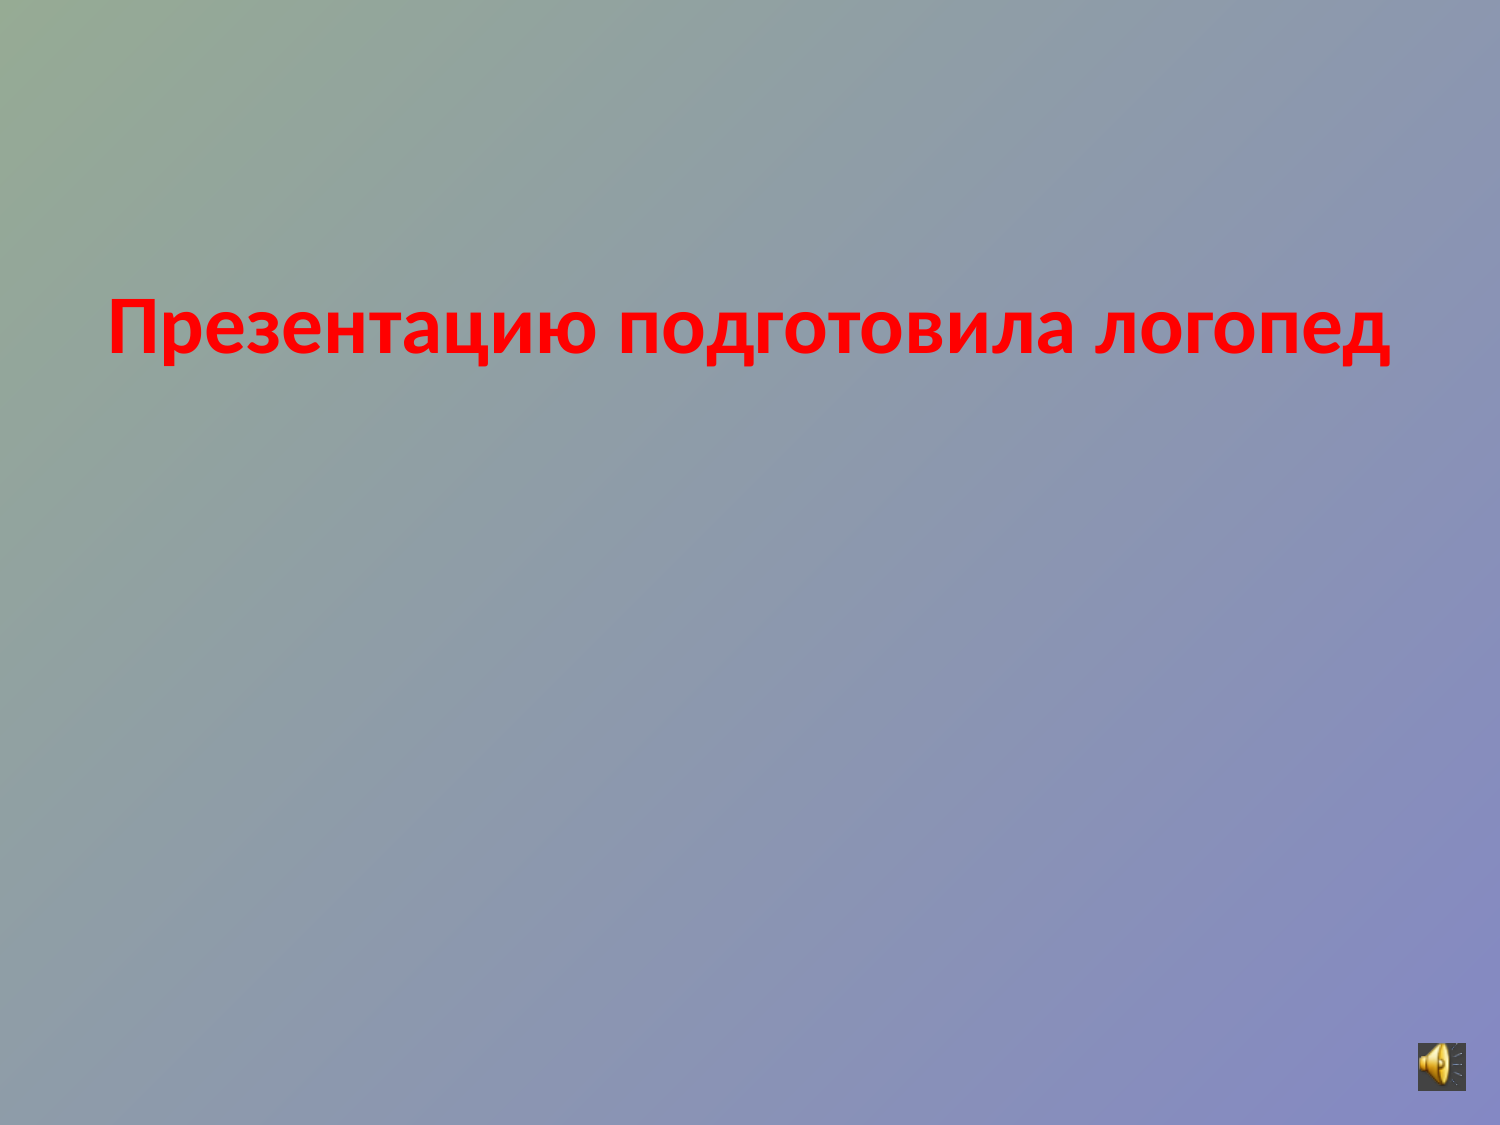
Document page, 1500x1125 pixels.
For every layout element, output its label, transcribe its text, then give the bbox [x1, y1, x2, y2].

picture [1416, 1041, 1468, 1093]
list Презентацию подготовила логопед [74, 262, 1426, 1006]
